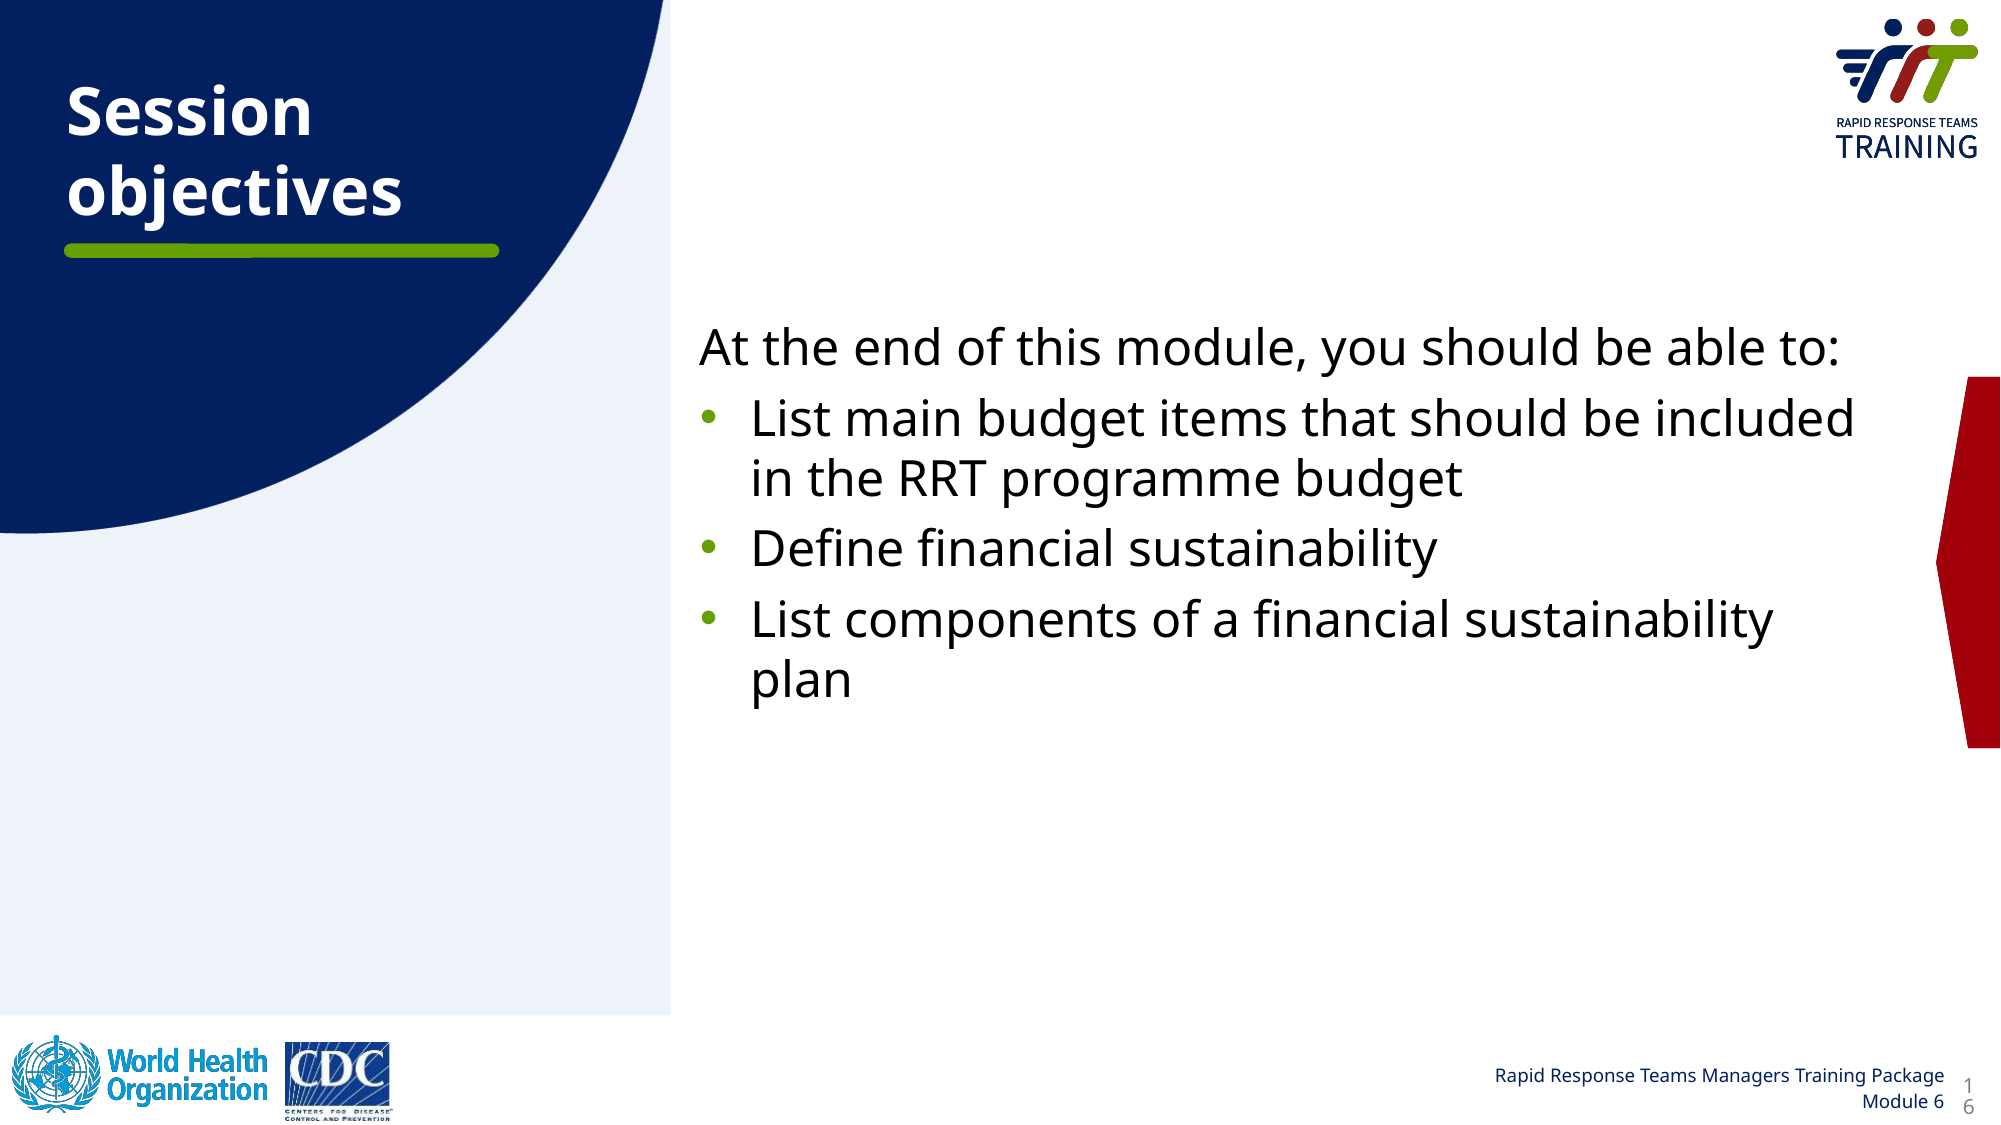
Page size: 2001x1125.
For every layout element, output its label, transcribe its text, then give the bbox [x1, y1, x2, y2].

picture [22, 1062, 26, 1077]
picture [59, 1035, 267, 1113]
picture [30, 1083, 37, 1091]
picture [71, 1053, 90, 1091]
picture [0, 0, 670, 538]
slide_number 16 [1948, 1065, 1995, 1118]
picture [12, 1083, 48, 1113]
picture [50, 1108, 62, 1113]
picture [12, 1035, 54, 1068]
picture [34, 1054, 43, 1078]
picture [1835, 19, 1978, 167]
text_box Session objectives [59, 61, 531, 237]
text_box [1936, 376, 2000, 749]
picture [285, 1042, 393, 1121]
picture [24, 1054, 36, 1087]
picture [36, 1088, 78, 1105]
text_box At the end of this module, you should be able to: List main budget items that should be included in the RRT programme budget Define financial sustainability List components of a financial sustainability plan [692, 308, 1869, 715]
picture [40, 1062, 47, 1070]
picture [46, 1056, 54, 1062]
